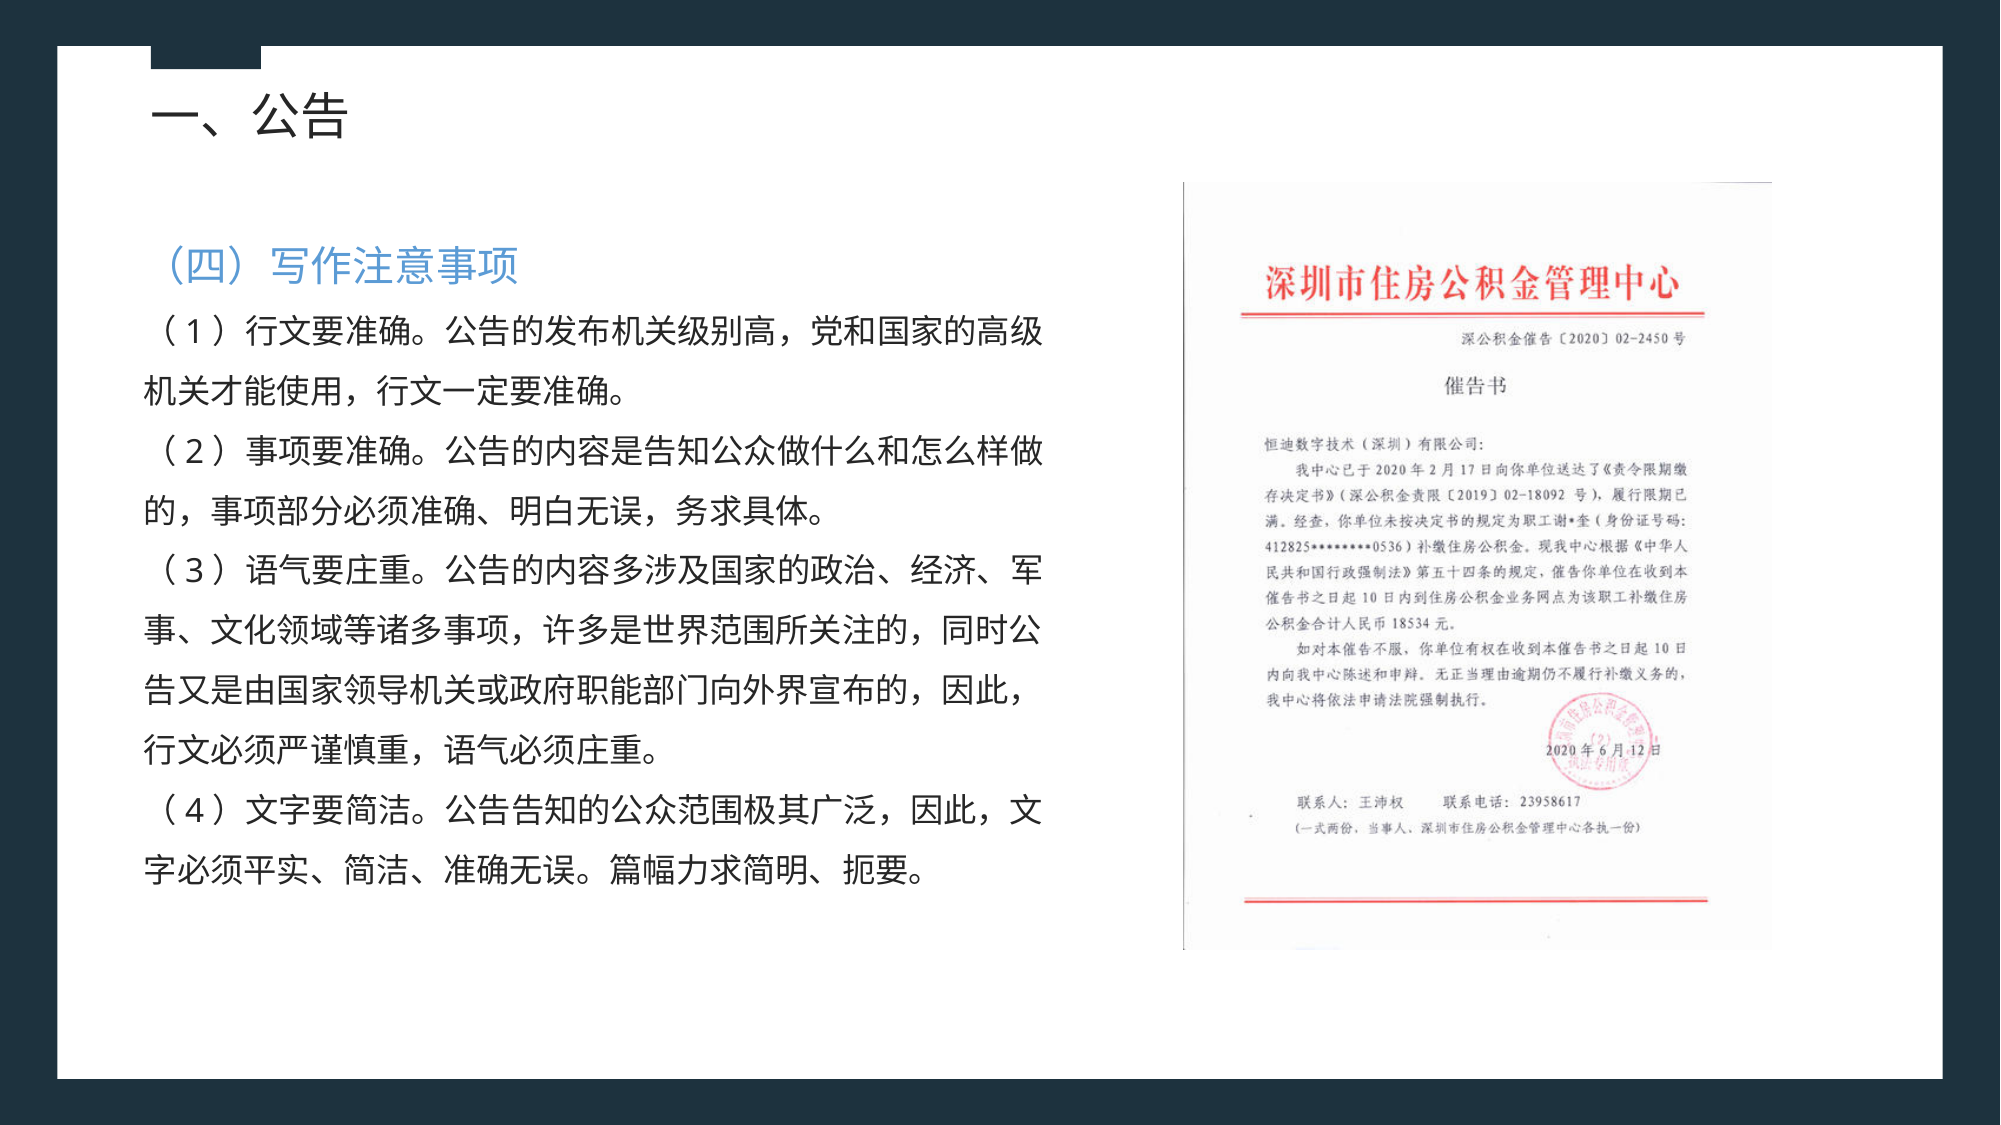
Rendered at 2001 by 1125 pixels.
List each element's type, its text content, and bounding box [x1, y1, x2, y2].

text_box 一、公告 [150, 77, 622, 153]
picture [1183, 182, 1772, 950]
text_box （四）写作注意事项 （1）行文要准确。公告的发布机关级别高，党和国家的高级机关才能使用，行文一定要准确。 （2）事项要准确。公告的内容是告知公众做什么和怎么样做的，事项部分必须准确、明白无误，务求具体。 （3）语气要庄重。公告的内容多涉及国家的政治、经济、军事、文化领域等诸多事项，许多是世界范围所关注的，同时公告又是由国家领导机关或政府职能部门向外界宣布的，因此，行文必须严谨慎重，语气必须庄重。 （4）文字要简洁。公告告知的公众范围极其广泛，因此，文字必须平实、简洁、准确无误。篇幅力求简明、扼要。 [129, 207, 1077, 897]
